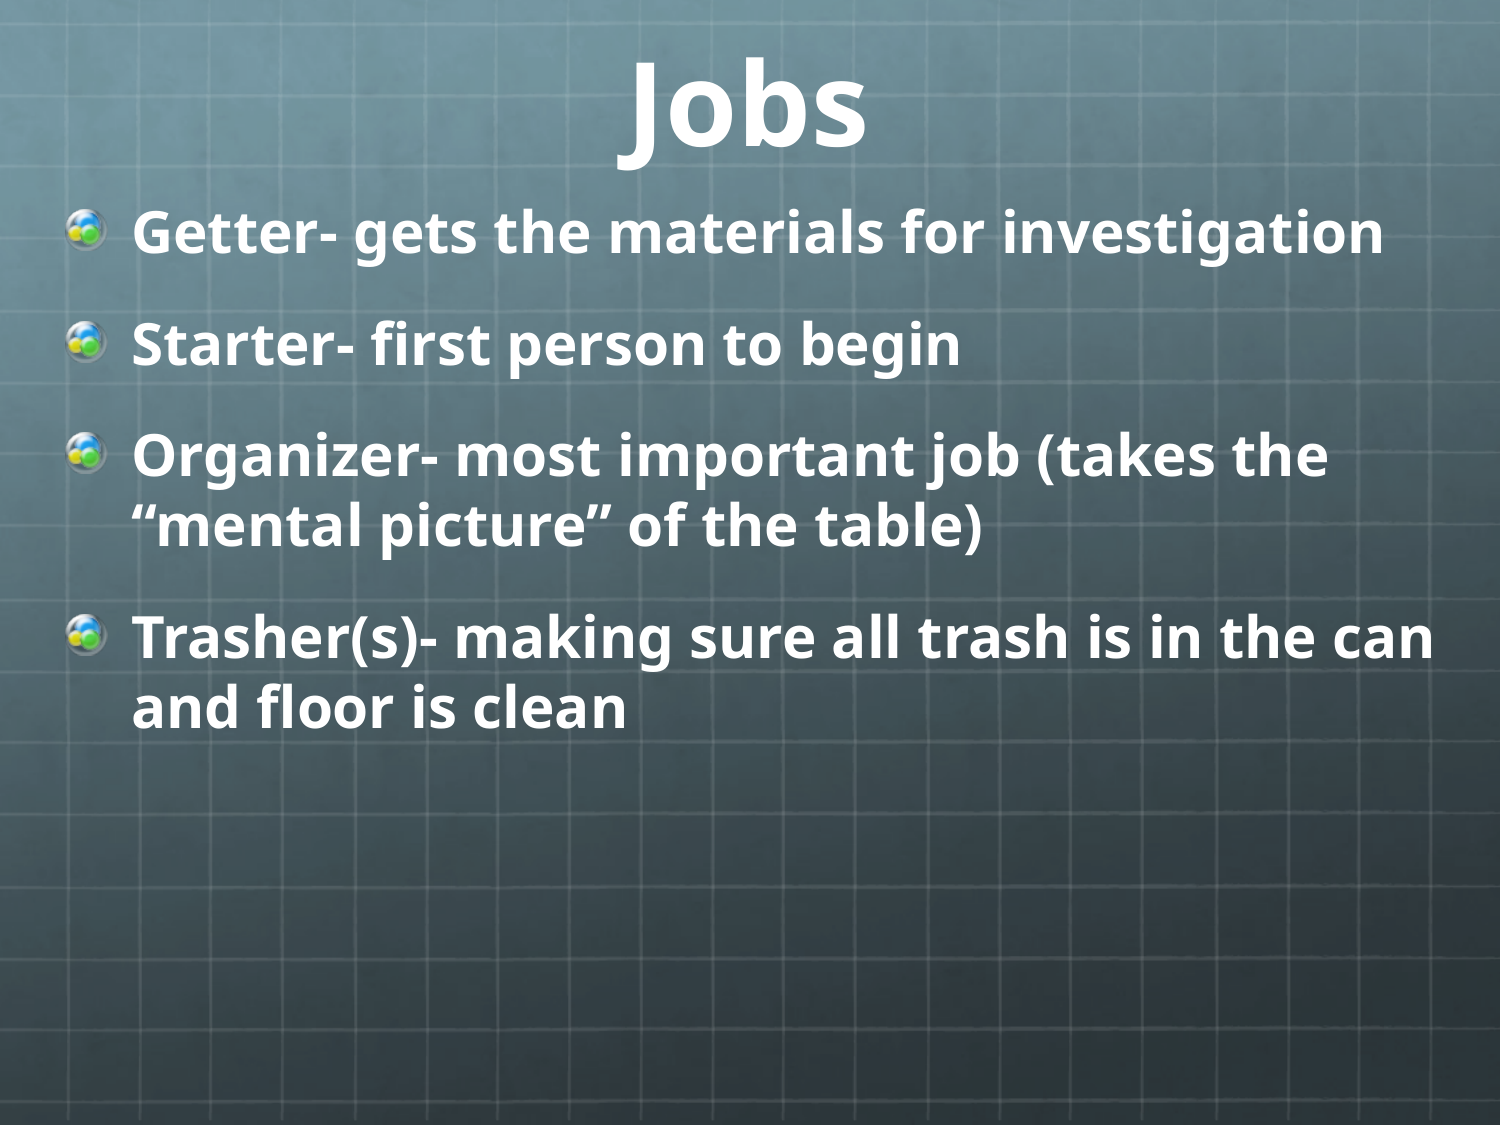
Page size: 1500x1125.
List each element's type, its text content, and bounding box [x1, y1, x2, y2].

title Jobs [237, 5, 1260, 187]
picture [0, 0, 1500, 1125]
list Getter- gets the materials for investigation Starter- first person to begin Organizer- most important job (takes the “mental picture” of the table) Trasher(s)- making sure all trash is in the can and floor is clean [50, 187, 1475, 886]
